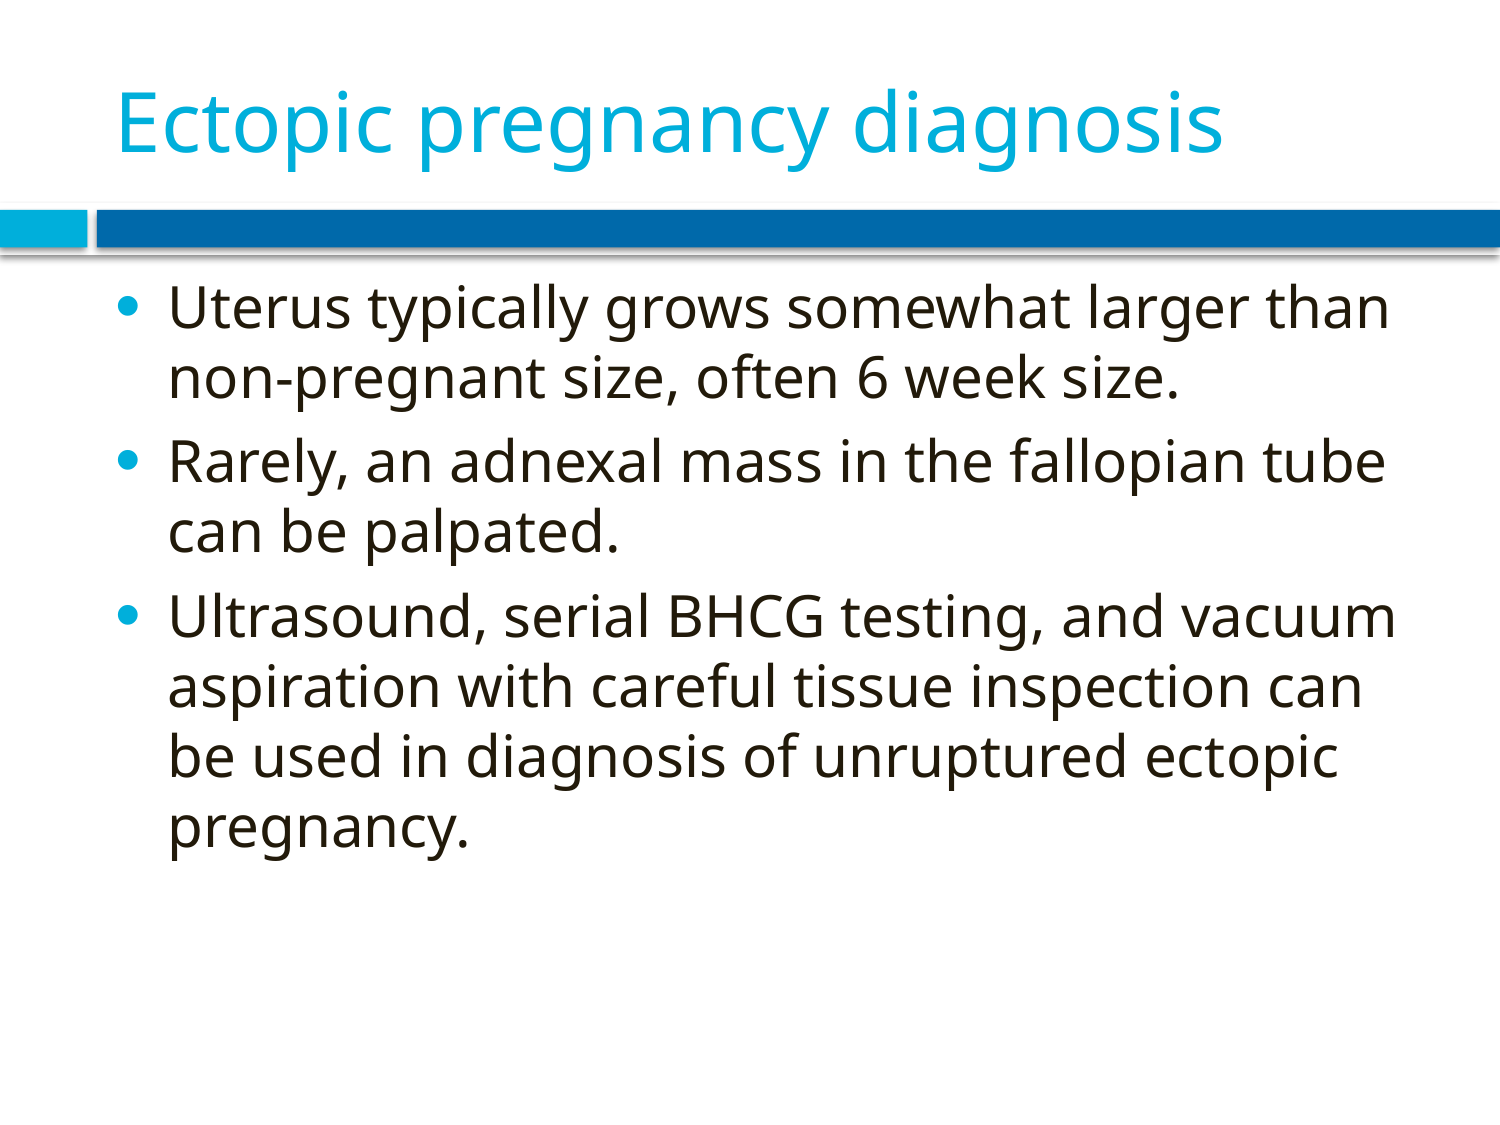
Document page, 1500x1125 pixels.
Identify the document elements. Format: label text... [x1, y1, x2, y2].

title Ectopic pregnancy diagnosis [99, 37, 1438, 200]
list Uterus typically grows somewhat larger than non-pregnant size, often 6 week size. Rarely, an adnexal mass in the fallopian tube can be palpated. Ultrasound, serial BHCG testing, and vacuum aspiration with careful tissue inspection can be used in diagnosis of unruptured ectopic pregnancy. [100, 262, 1438, 1005]
